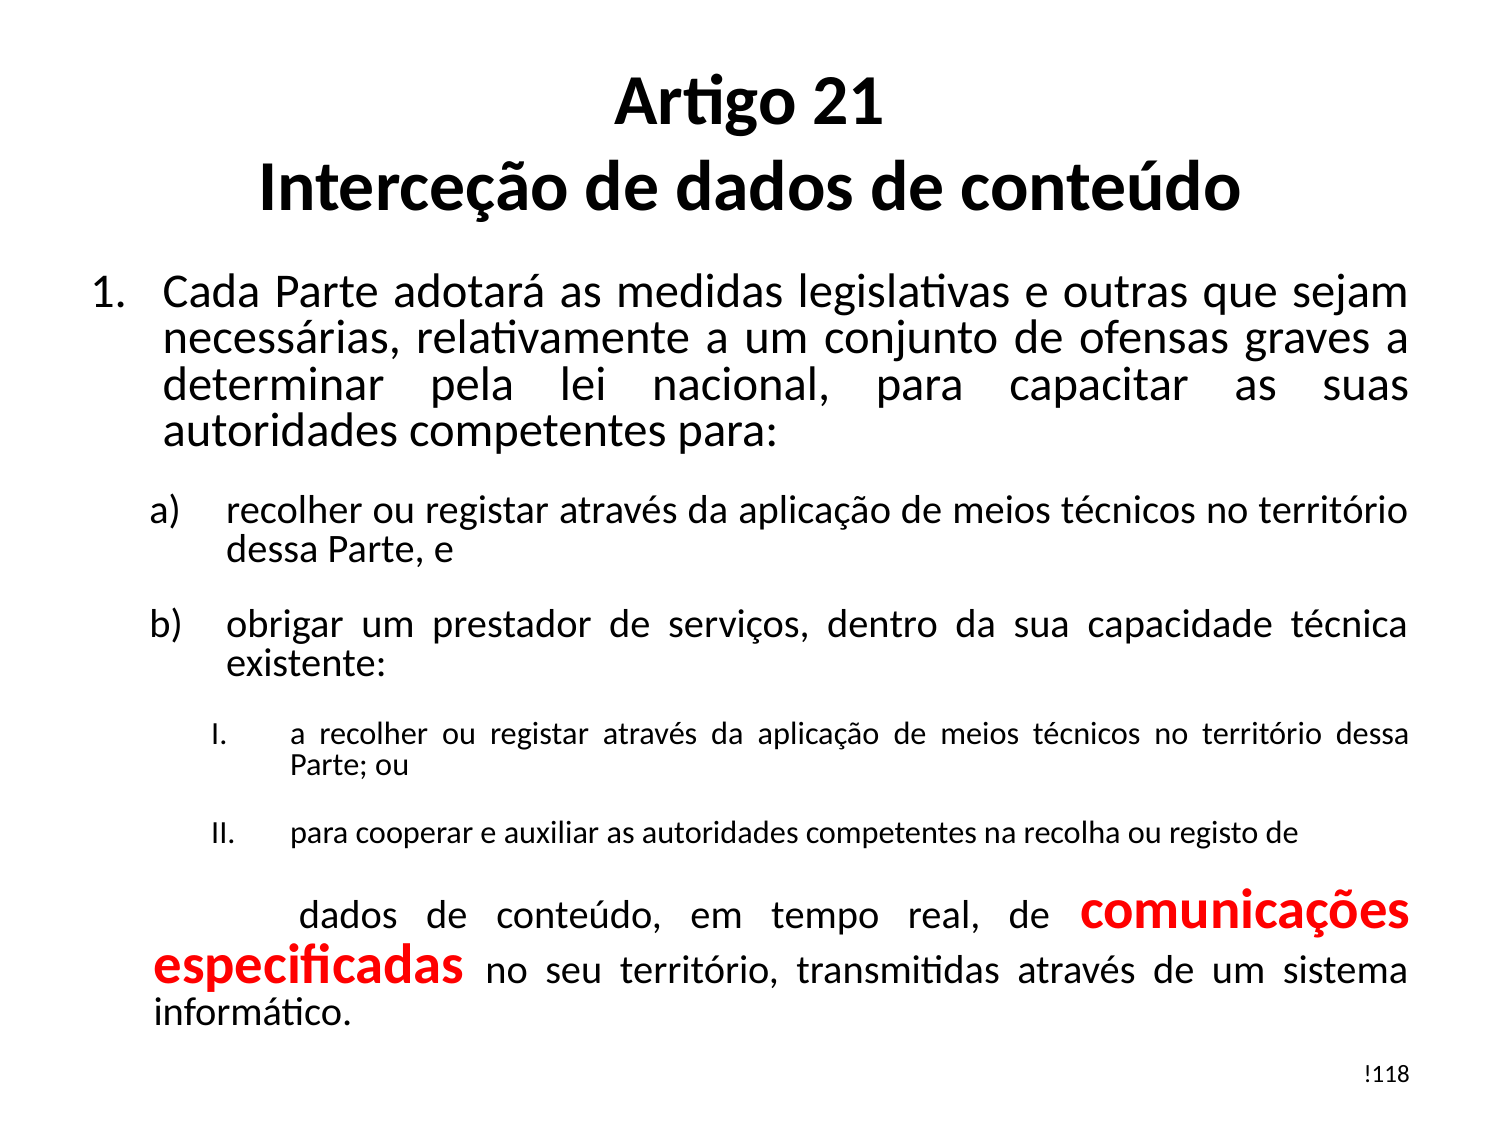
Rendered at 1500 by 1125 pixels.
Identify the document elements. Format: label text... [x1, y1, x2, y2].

text_box Cada Parte adotará as medidas legislativas e outras que sejam necessárias, relativamente a um conjunto de ofensas graves a determinar pela lei nacional, para capacitar as suas autoridades competentes para: recolher ou registar através da aplicação de meios técnicos no território dessa Parte, e obrigar um prestador de serviços, dentro da sua capacidade técnica existente: a recolher ou registar através da aplicação de meios técnicos no território dessa Parte; ou para cooperar e auxiliar as autoridades competentes na recolha ou registo de dados de conteúdo, em tempo real, de comunicações especificadas no seu território, transmitidas através de um sistema informático. [74, 262, 1425, 1043]
slide_number !118 [1074, 1043, 1425, 1103]
title Artigo 21 Interceção de dados de conteúdo [74, 44, 1426, 233]
